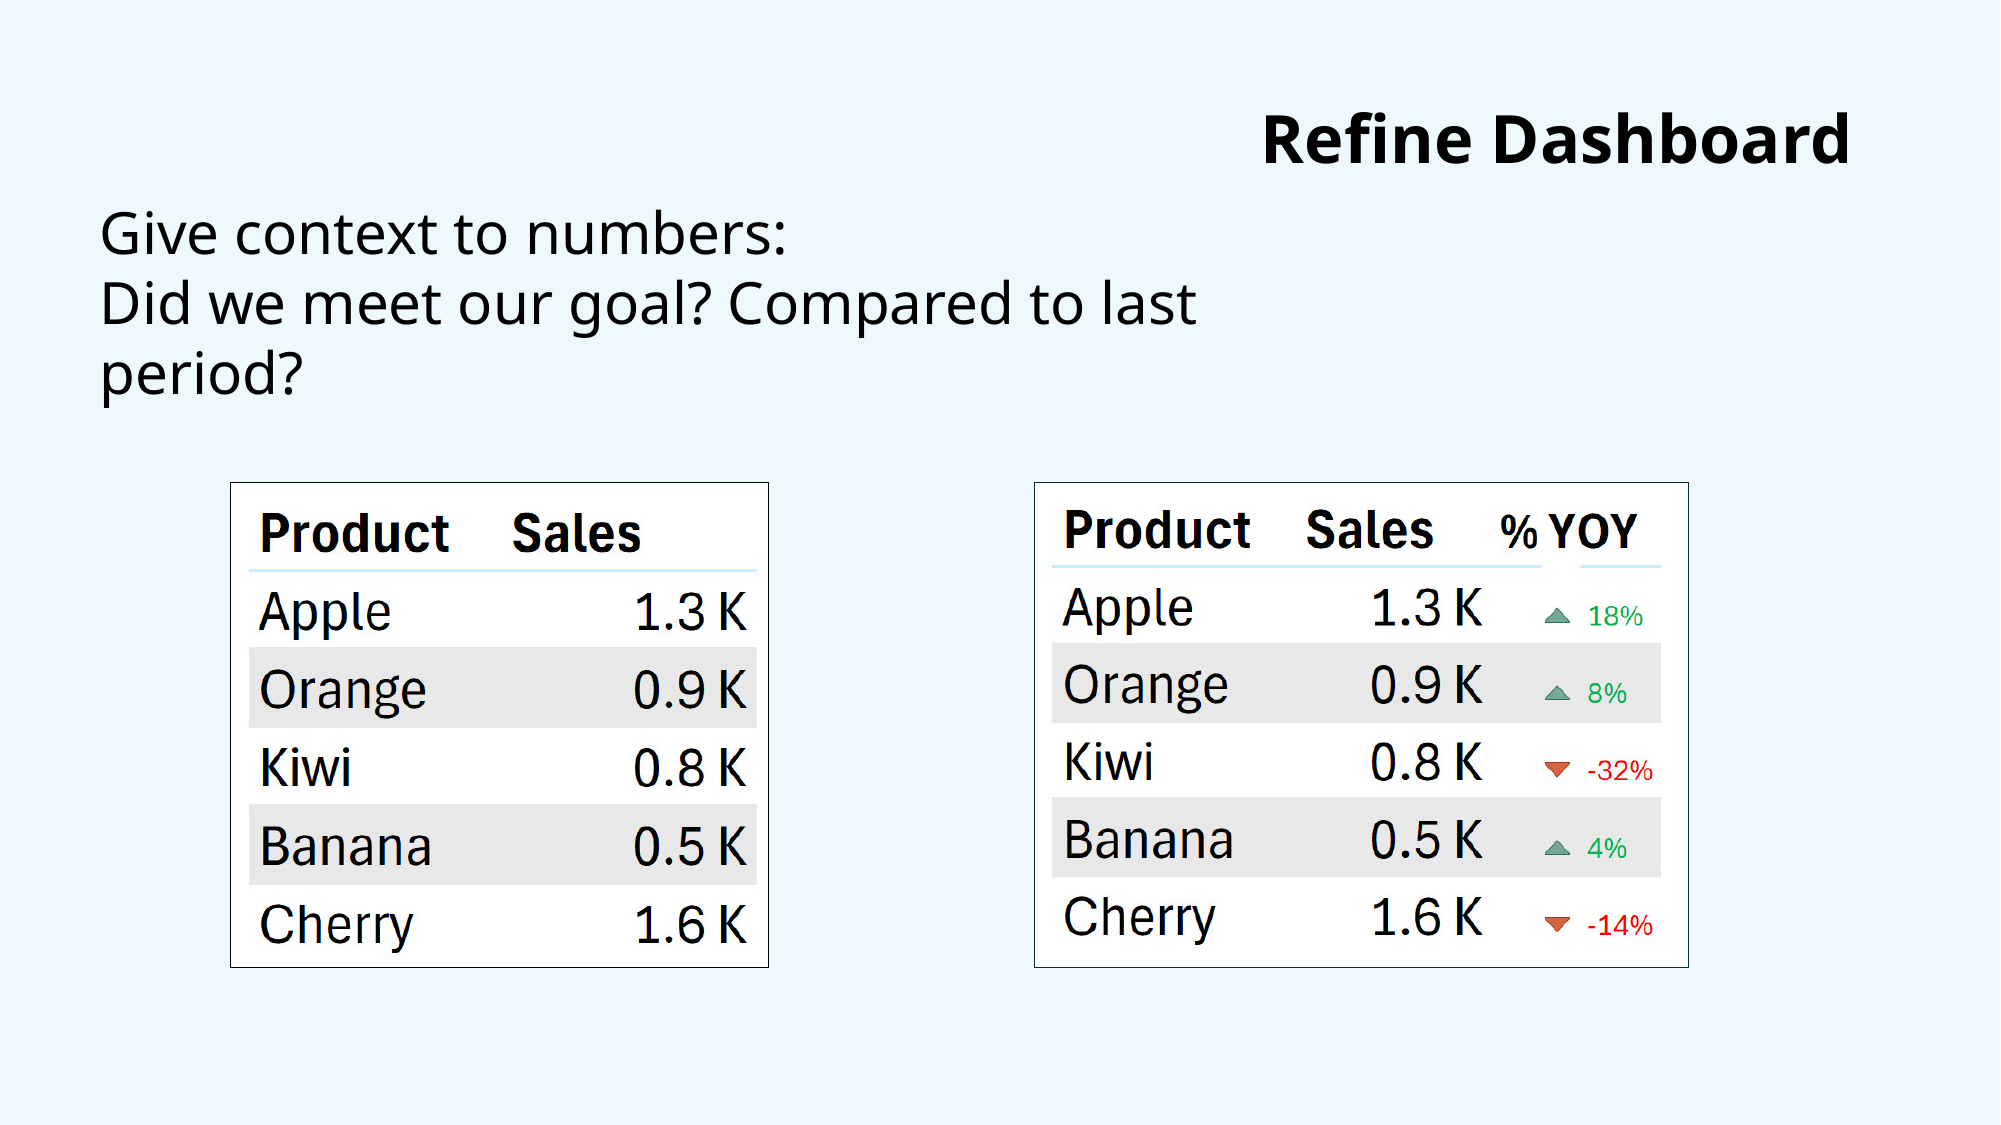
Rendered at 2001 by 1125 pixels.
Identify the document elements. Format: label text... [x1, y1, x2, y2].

title Refine Dashboard [1245, 74, 1957, 209]
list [1034, 482, 1689, 968]
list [230, 482, 770, 968]
text_box Give context to numbers: Did we meet our goal? Compared to last period? [84, 189, 1275, 414]
